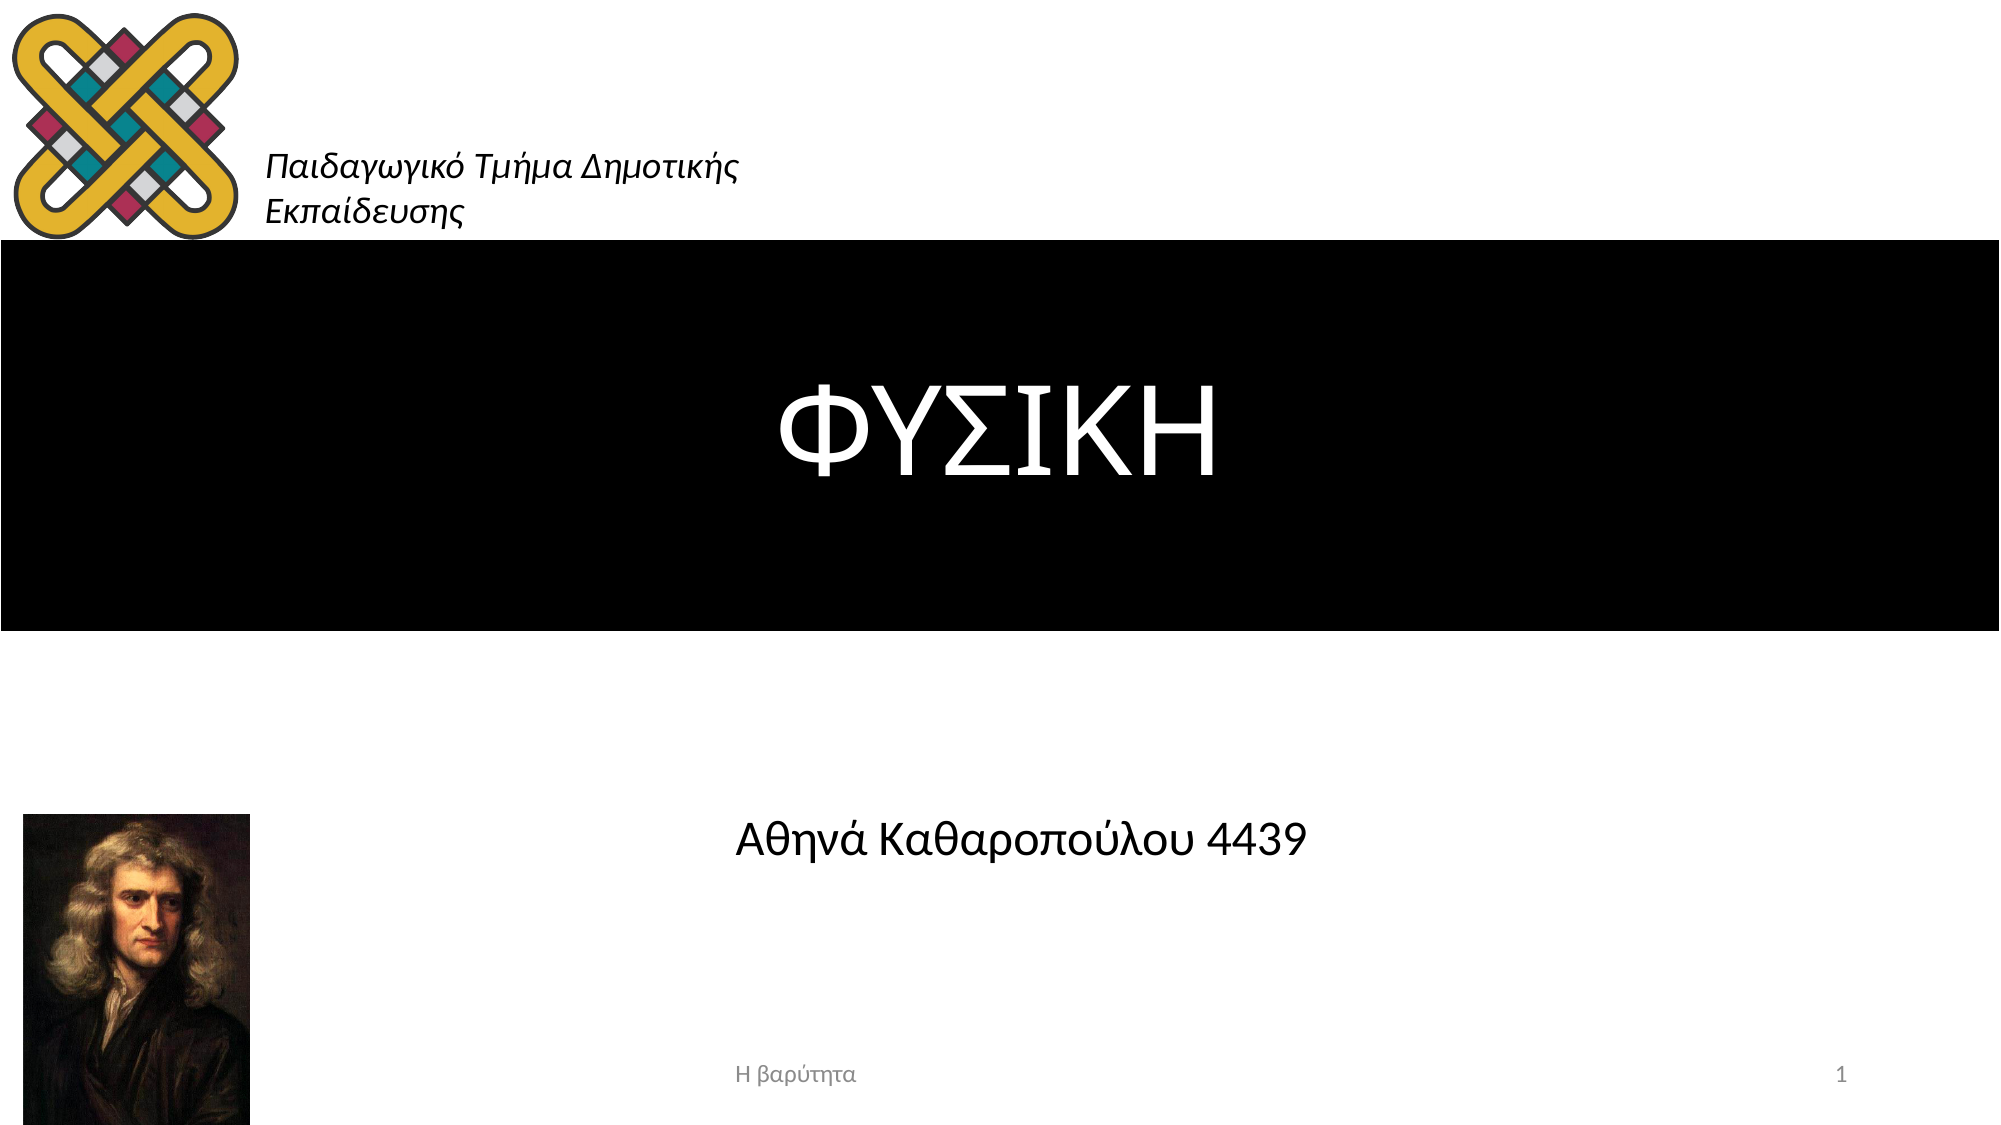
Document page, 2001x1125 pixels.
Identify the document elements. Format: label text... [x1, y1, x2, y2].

slide_number 1 [1412, 1042, 1863, 1103]
picture [23, 814, 250, 1125]
picture [12, 13, 239, 240]
footer Η βαρύτητα [458, 1042, 1134, 1103]
title ΦΥΣΙΚΗ [0, 239, 2000, 632]
subtitle Αθηνά Καθαροπούλου 4439 [271, 805, 1772, 1077]
text_box Παιδαγωγικό Τμήμα Δημοτικής Εκπαίδευσης [249, 133, 786, 239]
